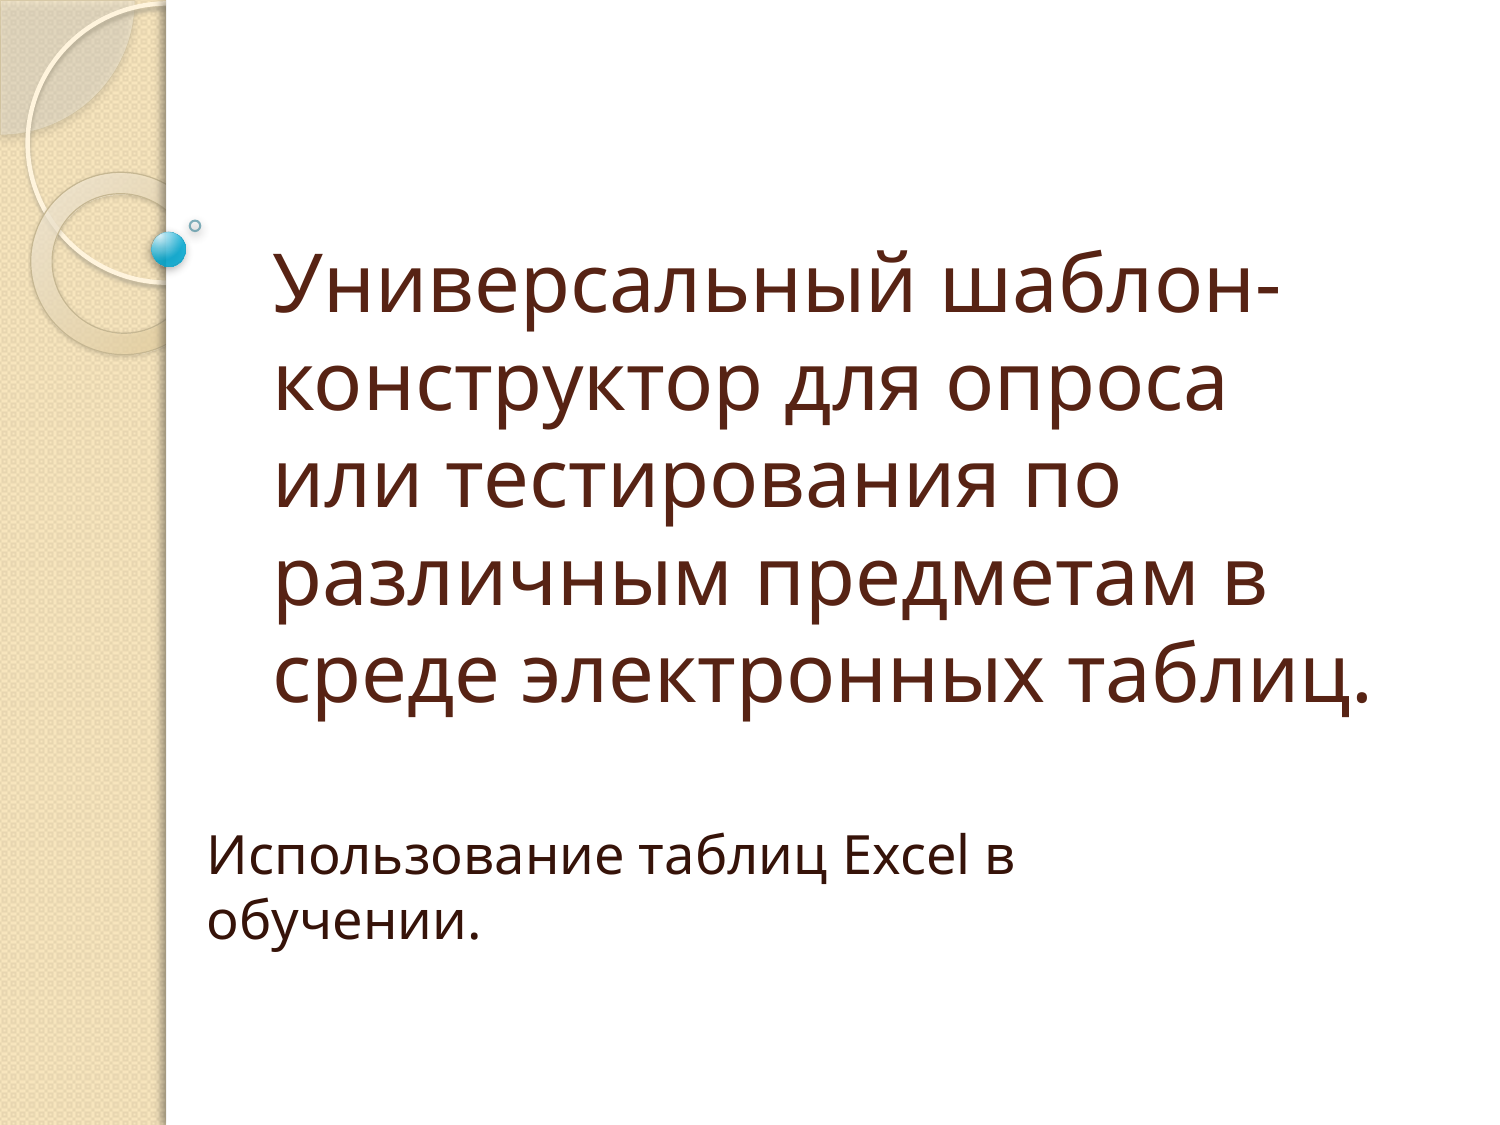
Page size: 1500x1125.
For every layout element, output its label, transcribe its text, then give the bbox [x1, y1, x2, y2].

subtitle Использование таблиц Excel в обучении. [187, 820, 1238, 1083]
title Универсальный шаблон-конструктор для опроса или тестирования по различным предметам в среде электронных таблиц. [257, 175, 1407, 727]
